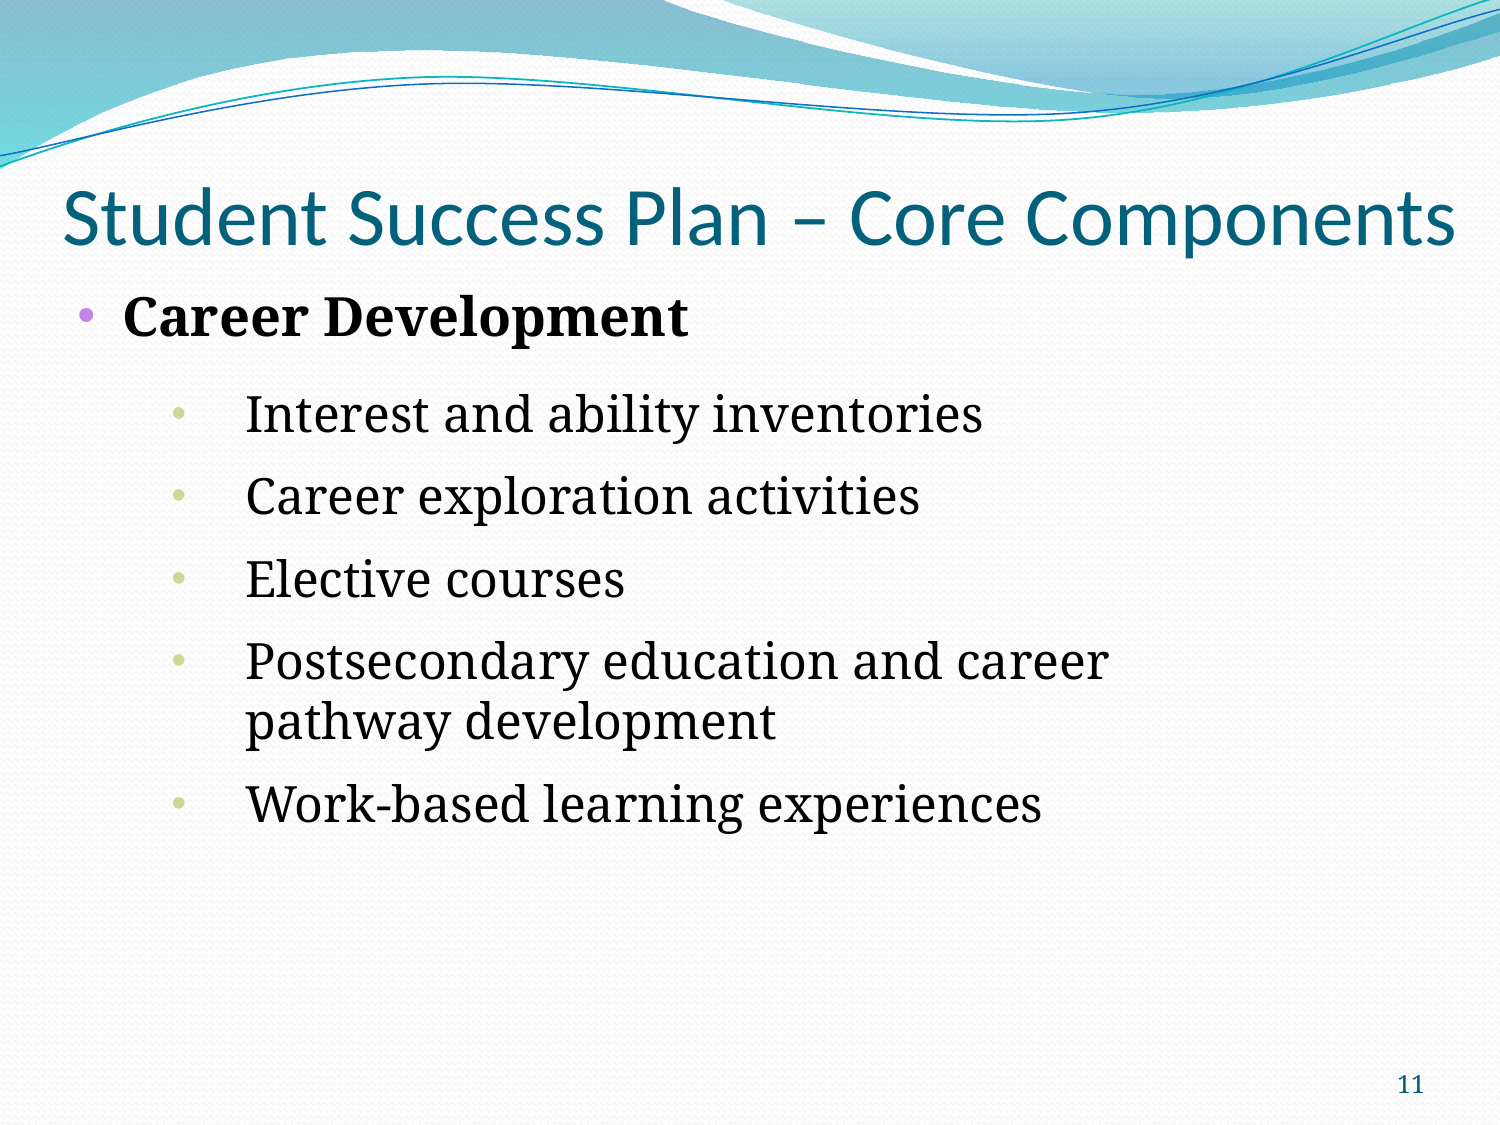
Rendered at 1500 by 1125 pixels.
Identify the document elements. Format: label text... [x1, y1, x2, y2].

slide_number 11 [1299, 1042, 1425, 1103]
title Student Success Plan – Core Components [62, 112, 1475, 263]
list Career Development Interest and ability inventories Career exploration activities Elective courses Postsecondary education and career pathway development Work-based learning experiences [62, 275, 1257, 1125]
